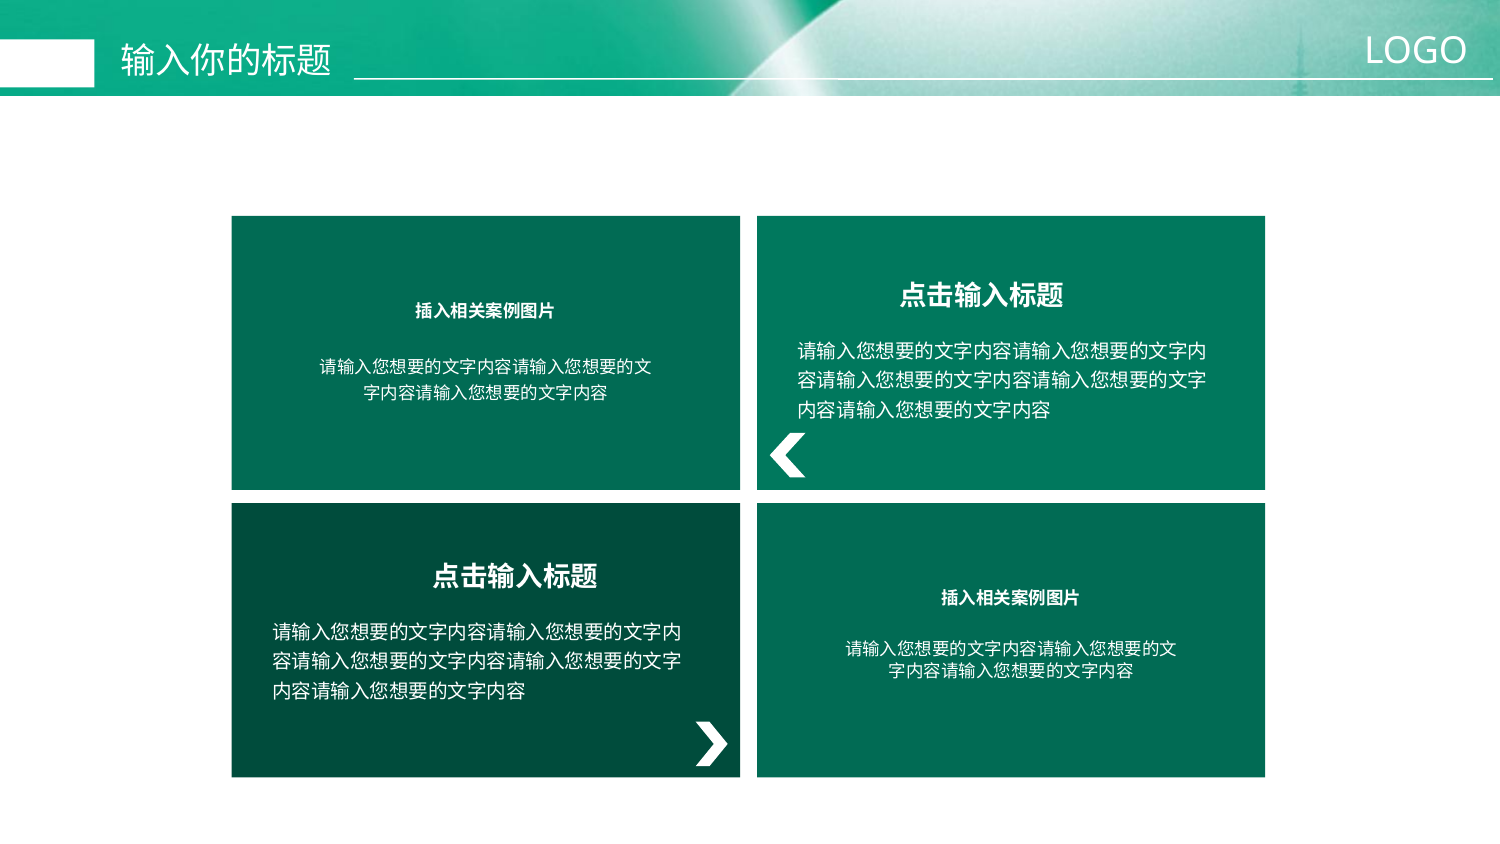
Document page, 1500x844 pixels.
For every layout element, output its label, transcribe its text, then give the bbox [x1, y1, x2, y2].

text_box [769, 432, 806, 478]
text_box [315, 299, 657, 405]
text_box [231, 215, 741, 490]
text_box [756, 215, 1266, 491]
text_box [840, 586, 1182, 682]
text_box 请输入您想要的文字内容请输入您想要的文字内容请输入您想要的文字内容请输入您想要的文字内容请输入您想要的文字内容 [272, 614, 700, 703]
text_box [757, 503, 1266, 778]
picture [0, 0, 1500, 96]
text_box 点击输入标题 [331, 558, 700, 592]
text_box [230, 502, 741, 779]
text_box 请输入您想要的文字内容请输入您想要的文字内容请输入您想要的文字内容请输入您想要的文字内容请输入您想要的文字内容 [797, 332, 1225, 422]
text_box [695, 721, 728, 767]
text_box 点击输入标题 [797, 277, 1166, 311]
